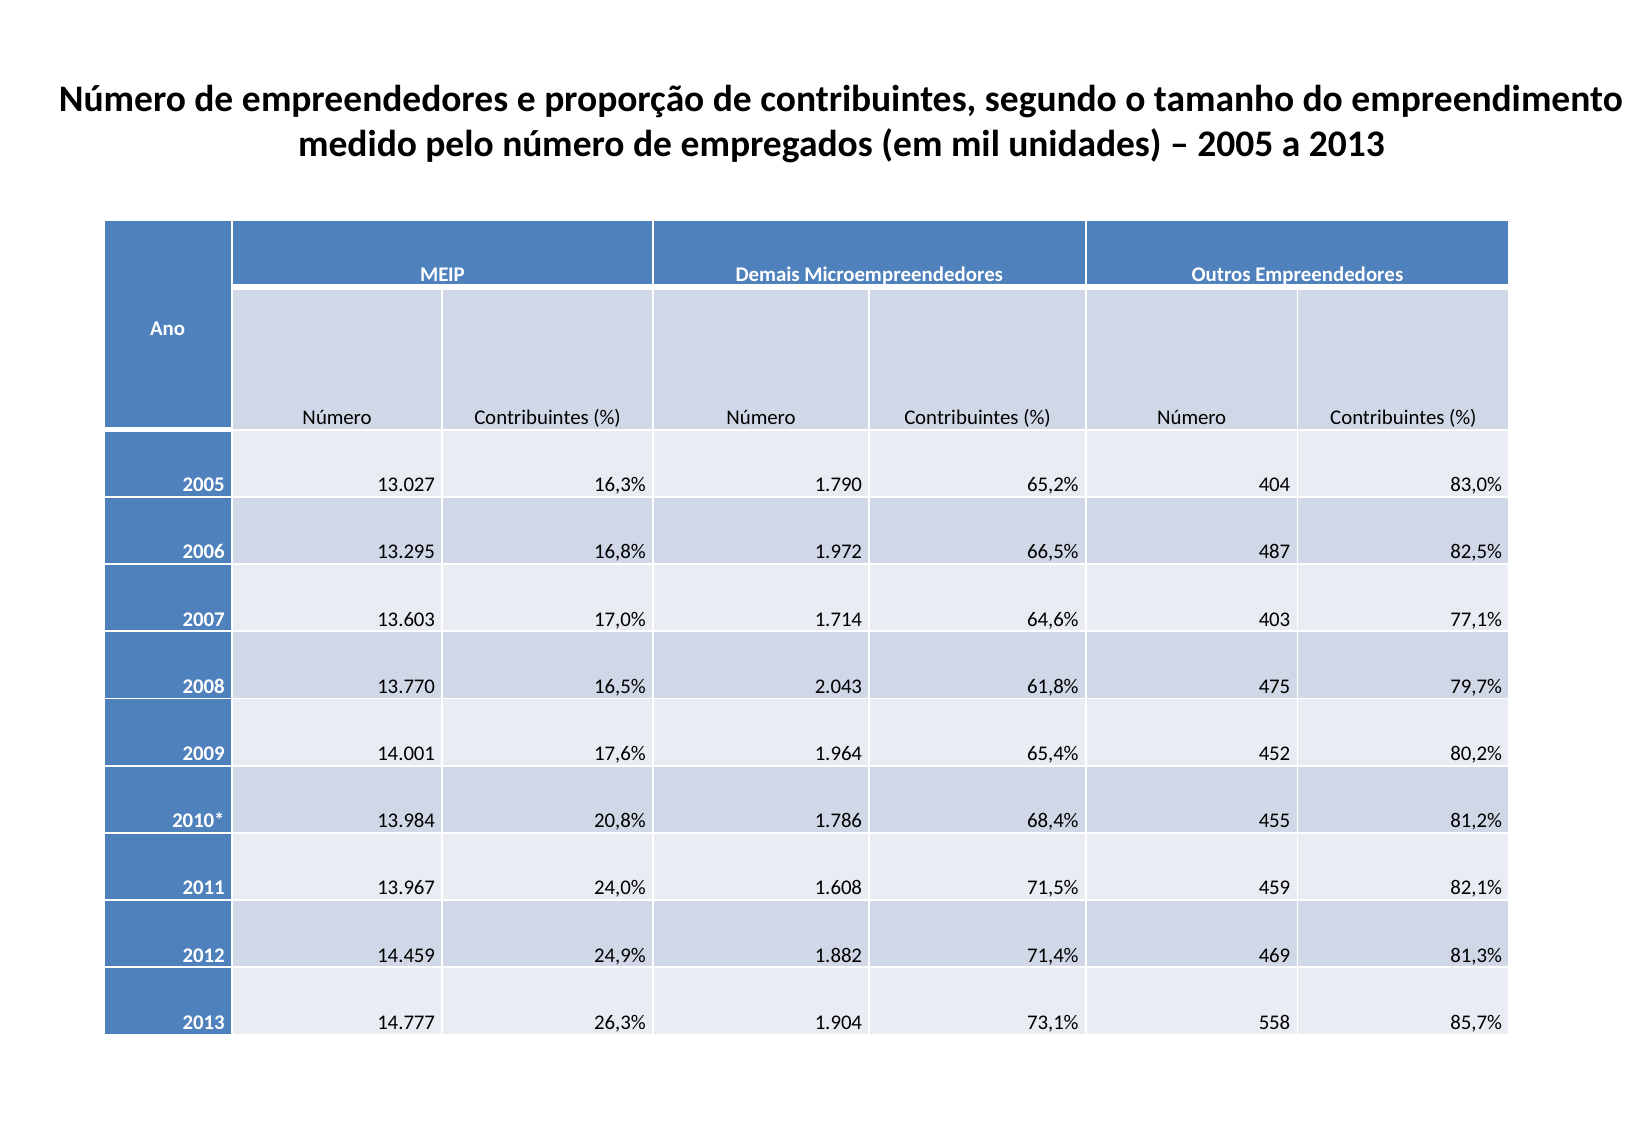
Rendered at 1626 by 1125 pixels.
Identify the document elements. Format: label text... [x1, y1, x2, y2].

table_cell 1.608 [654, 834, 868, 899]
table_cell Número [654, 290, 868, 429]
table_cell 81,2% [1298, 767, 1508, 832]
table_cell 17,0% [443, 565, 652, 630]
table_cell 66,5% [870, 498, 1085, 563]
table_header Outros Empreendedores [1087, 221, 1508, 284]
table_cell 2.043 [654, 632, 868, 698]
table_cell 403 [1087, 565, 1297, 630]
table_cell 13.967 [233, 834, 441, 899]
table_cell 459 [1087, 834, 1297, 899]
table_cell 77,1% [1298, 565, 1508, 630]
table_cell 2006 [105, 498, 231, 563]
table_cell Contribuintes (%) [443, 290, 652, 429]
table_cell 2012 [105, 901, 231, 966]
table_cell 487 [1087, 498, 1297, 563]
table_cell 16,3% [443, 431, 652, 496]
table_header Ano [105, 221, 231, 427]
table_cell 2013 [105, 968, 231, 1034]
table_cell 20,8% [443, 767, 652, 832]
table_cell 79,7% [1298, 632, 1508, 698]
table_cell 61,8% [870, 632, 1085, 698]
table_header MEIP [233, 221, 652, 284]
table_cell 1.964 [654, 699, 868, 765]
table_header Demais Microempreendedores [654, 221, 1085, 284]
table_cell Número [1087, 290, 1297, 429]
text_box Número de empreendedores e proporção de contribuintes, segundo o tamanho do empreendimento medido pelo número de empregados (em mil unidades) – 2005 a 2013 [32, 66, 1625, 172]
table_cell 64,6% [870, 565, 1085, 630]
table_cell 85,7% [1298, 968, 1508, 1034]
table_cell 2010* [105, 767, 231, 832]
table_cell 71,4% [870, 901, 1085, 966]
table_cell 65,2% [870, 431, 1085, 496]
table_cell 2009 [105, 699, 231, 765]
table_cell 13.027 [233, 431, 441, 496]
table_cell 404 [1087, 431, 1297, 496]
table_cell 14.001 [233, 699, 441, 765]
table_cell 13.603 [233, 565, 441, 630]
table_cell 2007 [105, 565, 231, 630]
table_cell 13.770 [233, 632, 441, 698]
table_cell 24,0% [443, 834, 652, 899]
table_cell 558 [1087, 968, 1297, 1034]
table_cell 1.790 [654, 431, 868, 496]
table_cell 13.295 [233, 498, 441, 563]
table_cell 65,4% [870, 699, 1085, 765]
table_cell 71,5% [870, 834, 1085, 899]
table_cell 2005 [105, 432, 231, 496]
table_cell 80,2% [1298, 699, 1508, 765]
table_cell 83,0% [1298, 431, 1508, 496]
table_cell 81,3% [1298, 901, 1508, 966]
table_cell 24,9% [443, 901, 652, 966]
table_cell 14.459 [233, 901, 441, 966]
table_cell 475 [1087, 632, 1297, 698]
table_cell 14.777 [233, 968, 441, 1034]
table_cell 68,4% [870, 767, 1085, 832]
table_cell 17,6% [443, 699, 652, 765]
table_cell 2011 [105, 834, 231, 899]
table_cell 1.786 [654, 767, 868, 832]
table_cell 1.714 [654, 565, 868, 630]
table_cell 13.984 [233, 767, 441, 832]
table_cell 1.882 [654, 901, 868, 966]
table_cell Contribuintes (%) [870, 290, 1085, 429]
table_cell 16,8% [443, 498, 652, 563]
table_cell 16,5% [443, 632, 652, 698]
table_cell 82,5% [1298, 498, 1508, 563]
table_cell 469 [1087, 901, 1297, 966]
table_cell Número [233, 290, 441, 429]
table_cell Contribuintes (%) [1298, 290, 1508, 429]
table_cell 2008 [105, 632, 231, 698]
table_cell 455 [1087, 767, 1297, 832]
table_cell 1.904 [654, 968, 868, 1034]
table_cell 73,1% [870, 968, 1085, 1034]
table_cell 1.972 [654, 498, 868, 563]
table_cell 26,3% [443, 968, 652, 1034]
table_cell 452 [1087, 699, 1297, 765]
table_cell 82,1% [1298, 834, 1508, 899]
